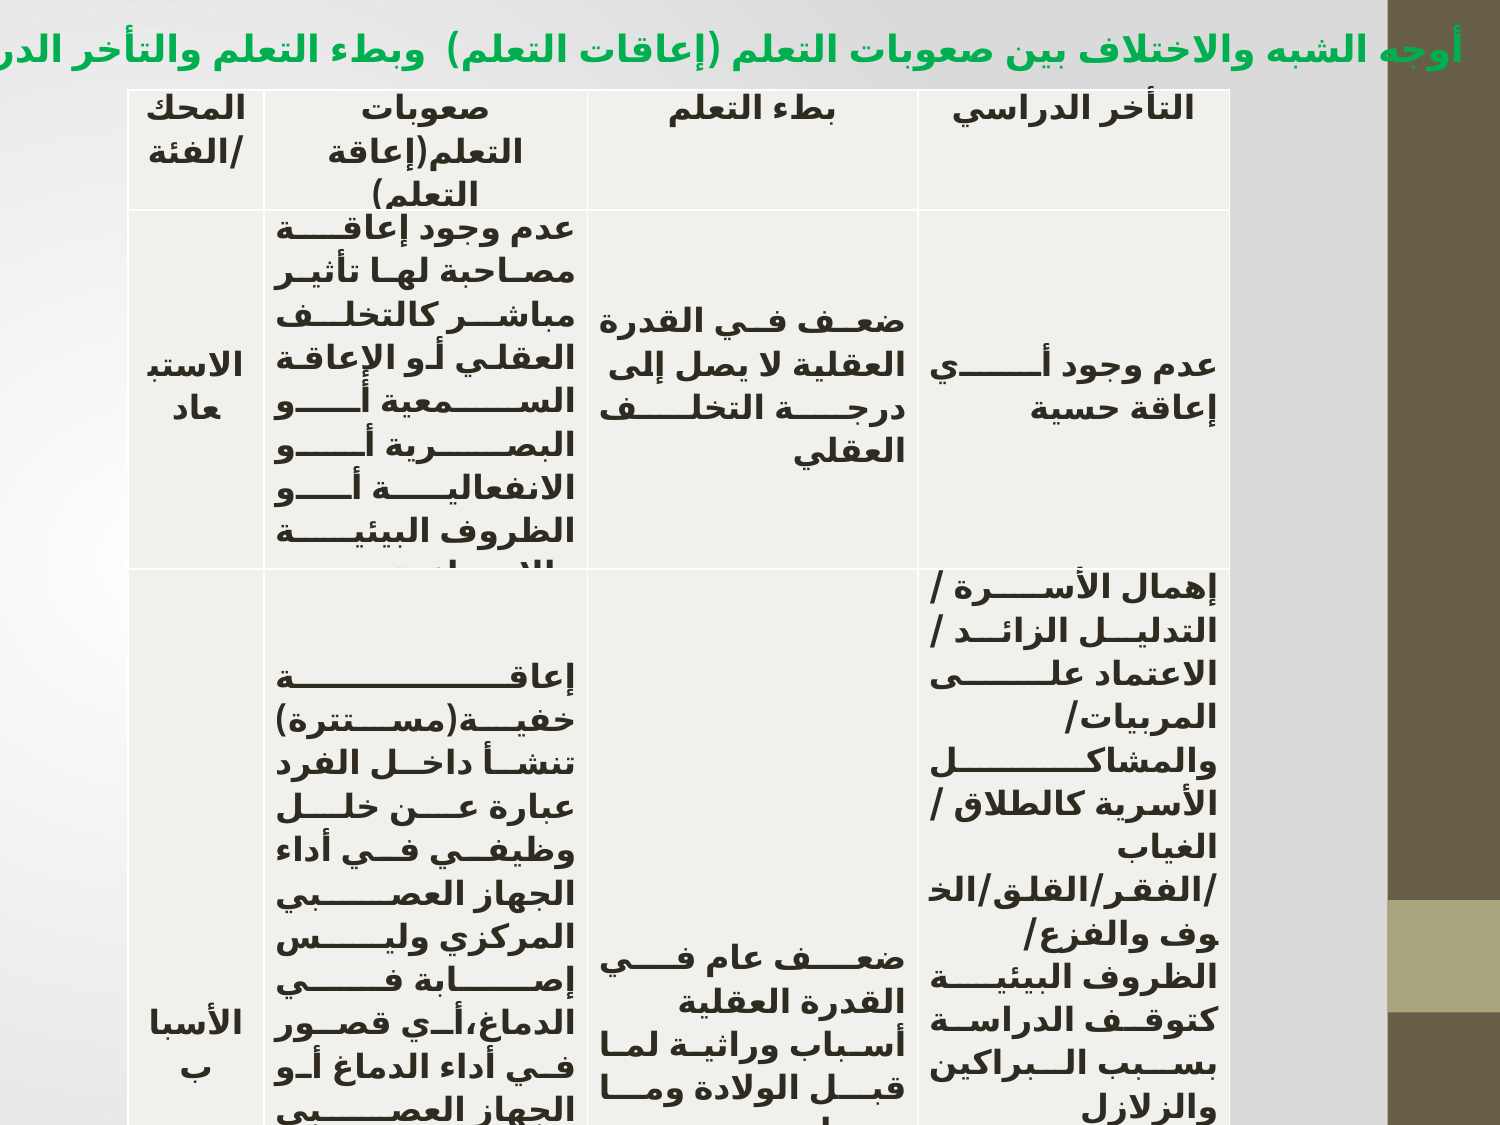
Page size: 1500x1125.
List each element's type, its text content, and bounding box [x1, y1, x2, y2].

table_cell عدم وجود إعاقة مصاحبة لها تأثير مباشر كالتخلف العقلي أو الإعاقة السمعية أو البصرية أو الانفعالية أو الظروف البيئية والاجتماعية [265, 211, 587, 568]
table_header بطء التعلم [588, 91, 917, 209]
text_box أوجه الشبه والاختلاف بين صعوبات التعلم (إعاقات التعلم) وبطء التعلم والتأخر الدراسي [0, 17, 1480, 115]
table_header صعوبات التعلم(إعاقة التعلم) [265, 91, 587, 209]
table_header المحك/الفئة [129, 91, 263, 209]
table_cell ضعف عام في القدرة العقلية أسباب وراثية لما قبل الولادة وما بعدها [588, 570, 917, 1125]
table_header التأخر الدراسي [919, 91, 1229, 209]
table_cell الأسباب [129, 570, 263, 1125]
table_cell الاستبعاد [129, 211, 263, 568]
table_cell إهمال الأسرة / التدليل الزائد / الاعتماد على المربيات/ والمشاكل الأسرية كالطلاق / الغياب /الفقر/القلق/الخوف والفزع/ الظروف البيئية كتوقف الدراسة بسبب البراكين والزلازل والفياضنات والمشاكل الصحية / واختلاف اللهجات واللغات / والظروف الاجتماعية ، والمدنية/وتراكم الصعوبة في المراحل/زحمة الفصل وشخصية المعلم وقدرته. * [919, 570, 1229, 1125]
table_cell إعاقة خفية(مستترة) تنشأ داخل الفرد عبارة عن خلل وظيفي في أداء الجهاز العصبي المركزي وليس إصابة في الدماغ،أي قصور في أداء الدماغ أو الجهاز العصبي المركزي؛ بمعنى أنها لا تتم بالطريقة العادية، وهذه الأسباب لا تعالج وإنما يتم الحد من أثارها فقط [265, 570, 587, 1125]
table_cell عدم وجود أي إعاقة حسية [919, 211, 1229, 568]
table_cell ضعف في القدرة العقلية لا يصل إلى درجة التخلف العقلي [588, 211, 917, 568]
